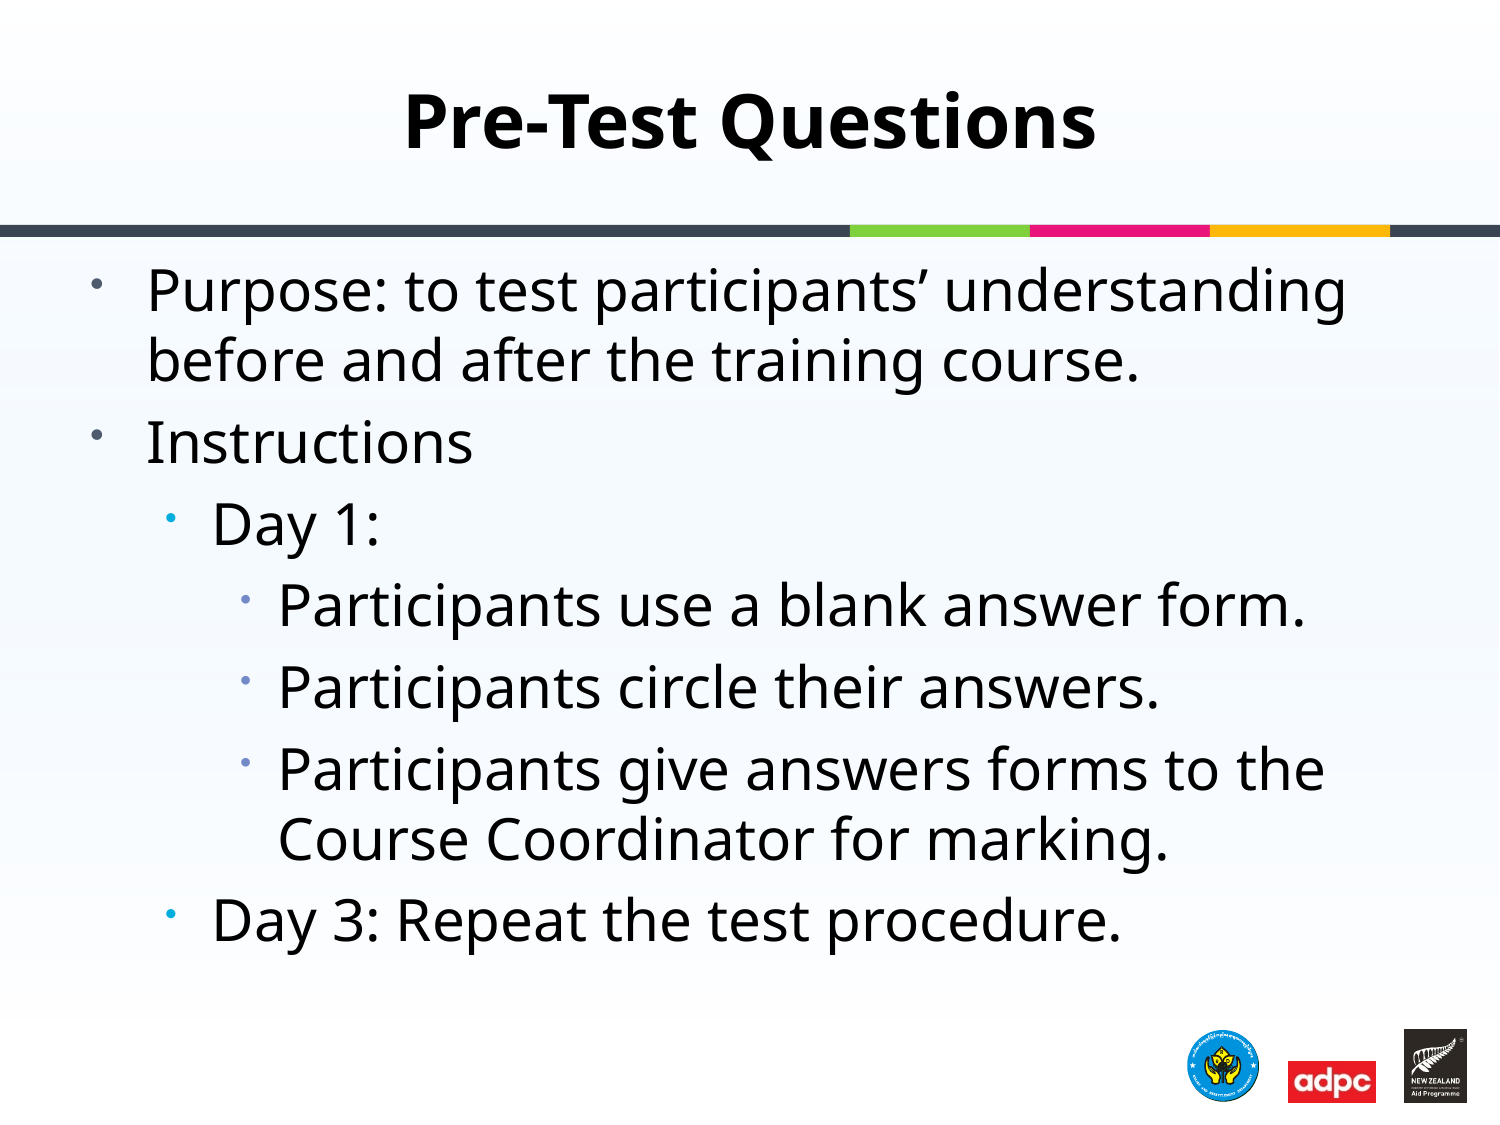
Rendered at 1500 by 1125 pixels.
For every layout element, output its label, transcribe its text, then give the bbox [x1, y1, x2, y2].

picture [1404, 1029, 1467, 1103]
title Pre-Test Questions [75, 24, 1425, 213]
picture [1288, 1061, 1376, 1103]
list Purpose: to test participants’ understanding before and after the training course. Instructions Day 1: Participants use a blank answer form. Participants circle their answers. Participants give answers forms to the Course Coordinator for marking. Day 3: Repeat the test procedure. [75, 246, 1425, 1005]
